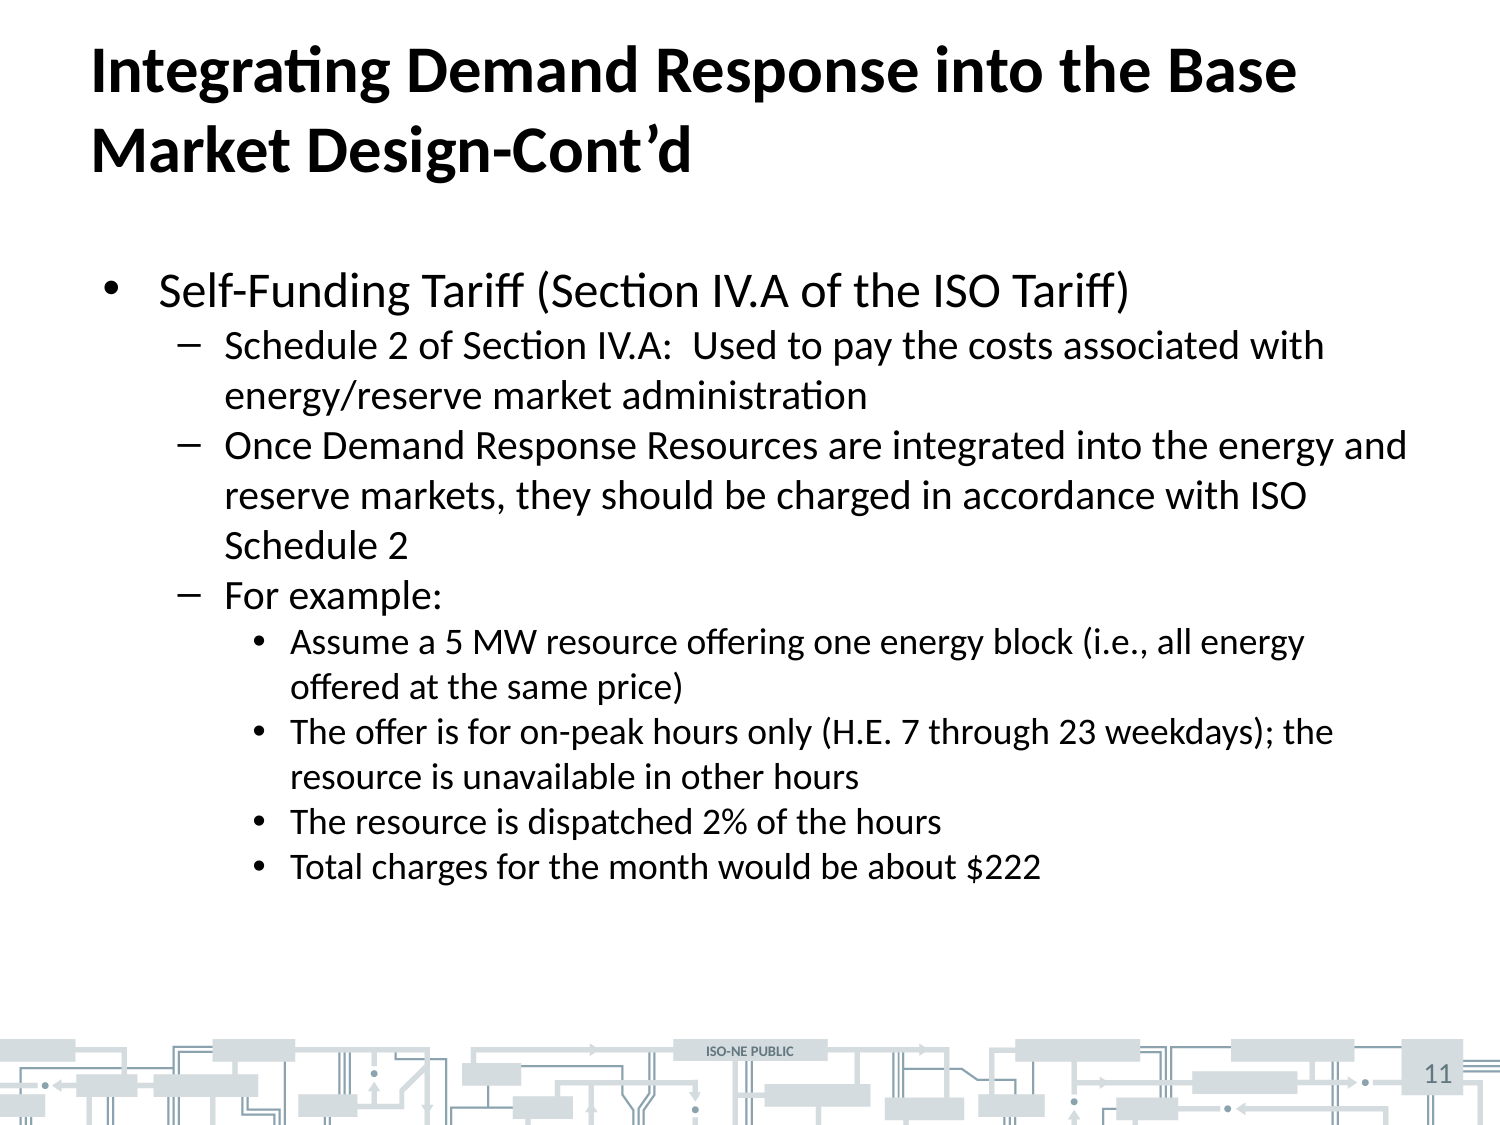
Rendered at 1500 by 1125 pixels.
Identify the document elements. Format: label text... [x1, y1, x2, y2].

title Integrating Demand Response into the Base Market Design-Cont’d [75, 12, 1425, 200]
list Self-Funding Tariff (Section IV.A of the ISO Tariff) Schedule 2 of Section IV.A: Used to pay the costs associated with energy/reserve market administration Once Demand Response Resources are integrated into the energy and reserve markets, they should be charged in accordance with ISO Schedule 2 For example: Assume a 5 MW resource offering one energy block (i.e., all energy offered at the same price) The offer is for on-peak hours only (H.E. 7 through 23 weekdays); the resource is unavailable in other hours The resource is dispatched 2% of the hours Total charges for the month would be about $222 [87, 249, 1438, 1038]
picture [0, 1031, 1500, 1125]
slide_number 11 [1412, 1050, 1464, 1094]
